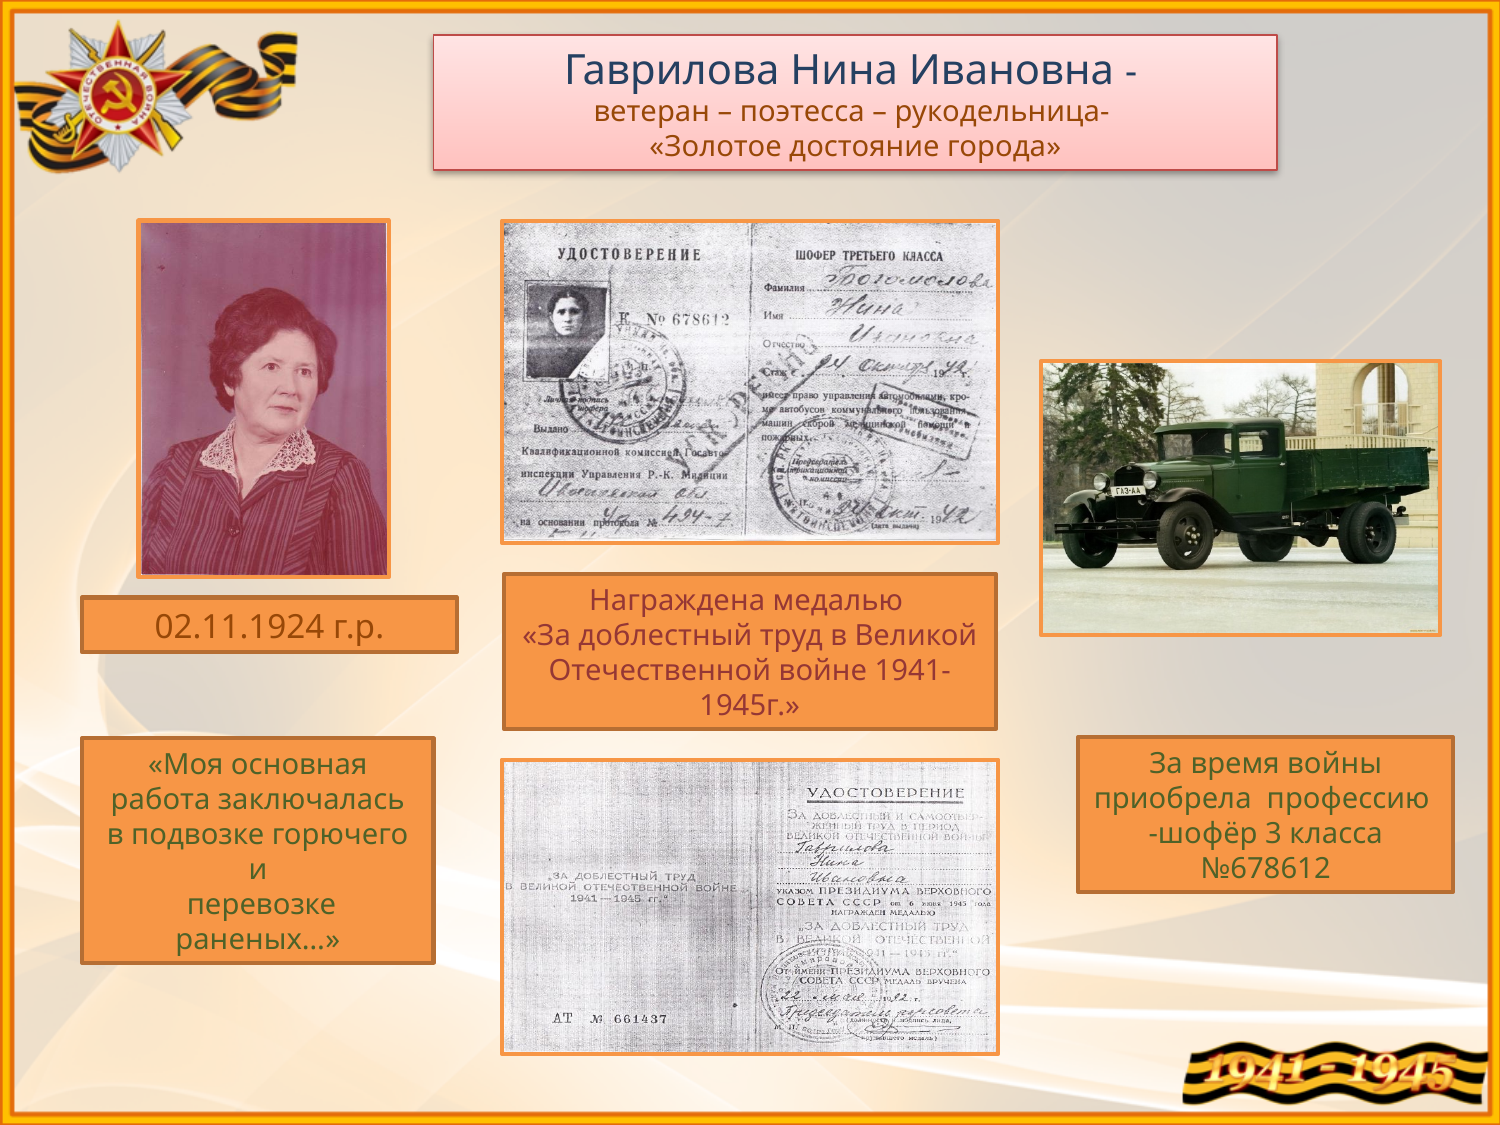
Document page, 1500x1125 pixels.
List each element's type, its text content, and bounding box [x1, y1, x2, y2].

picture [0, 0, 1500, 1125]
text_box «Моя основная работа заключалась в подвозке горючего и перевозке раненых…» [80, 736, 436, 965]
text_box За время войны приобрела профессию -шофёр 3 класса №678612 [1076, 735, 1455, 894]
text_box 02.11.1924 г.р. [80, 595, 459, 654]
text_box Гаврилова Нина Ивановна - ветеран – поэтесса – рукодельница- «Золотое достояние города» [433, 34, 1278, 171]
text_box Награждена медалью «За доблестный труд в Великой Отечественной войне 1941-1945г.» [502, 572, 998, 731]
